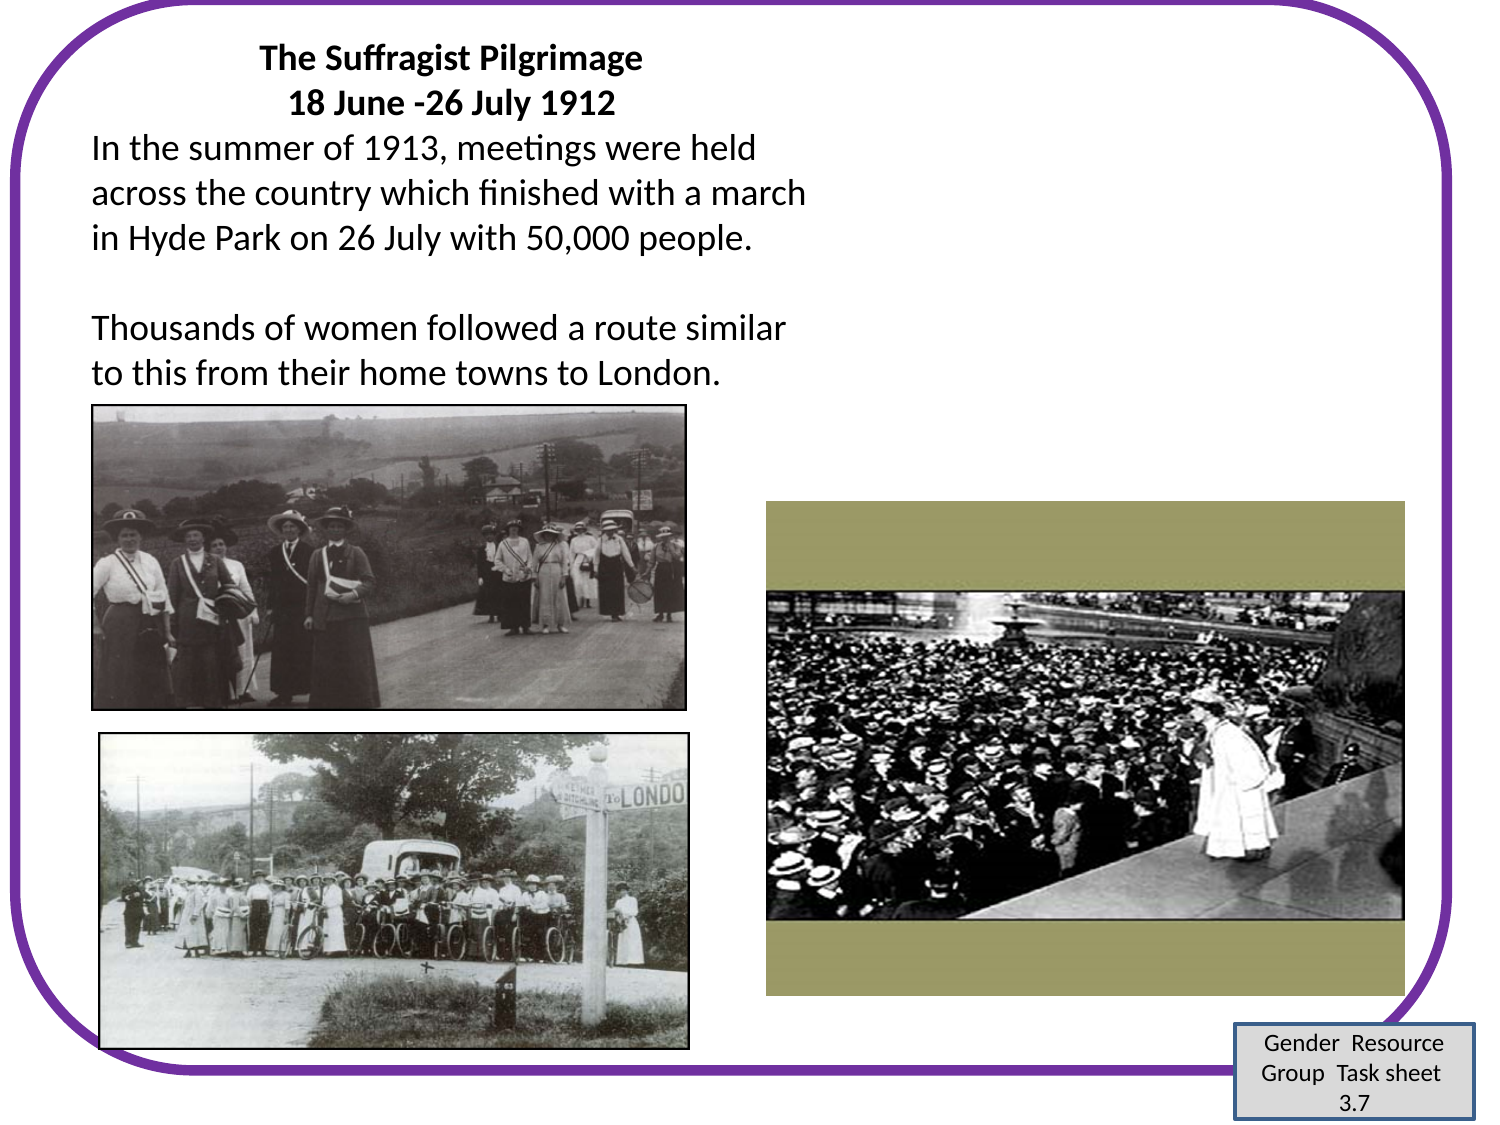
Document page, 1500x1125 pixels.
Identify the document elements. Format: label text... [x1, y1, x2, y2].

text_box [91, 404, 690, 1050]
text_box Gender Resource Group Task sheet 3.7 [1233, 1022, 1476, 1121]
text_box The Suffragist Pilgrimage 18 June -26 July 1912 In the summer of 1913, meetings were held across the country which finished with a march in Hyde Park on 26 July with 50,000 people. Thousands of women followed a route similar to this from their home towns to London. [76, 25, 827, 401]
text_box [13, 0, 1450, 1073]
picture [766, 501, 1405, 996]
